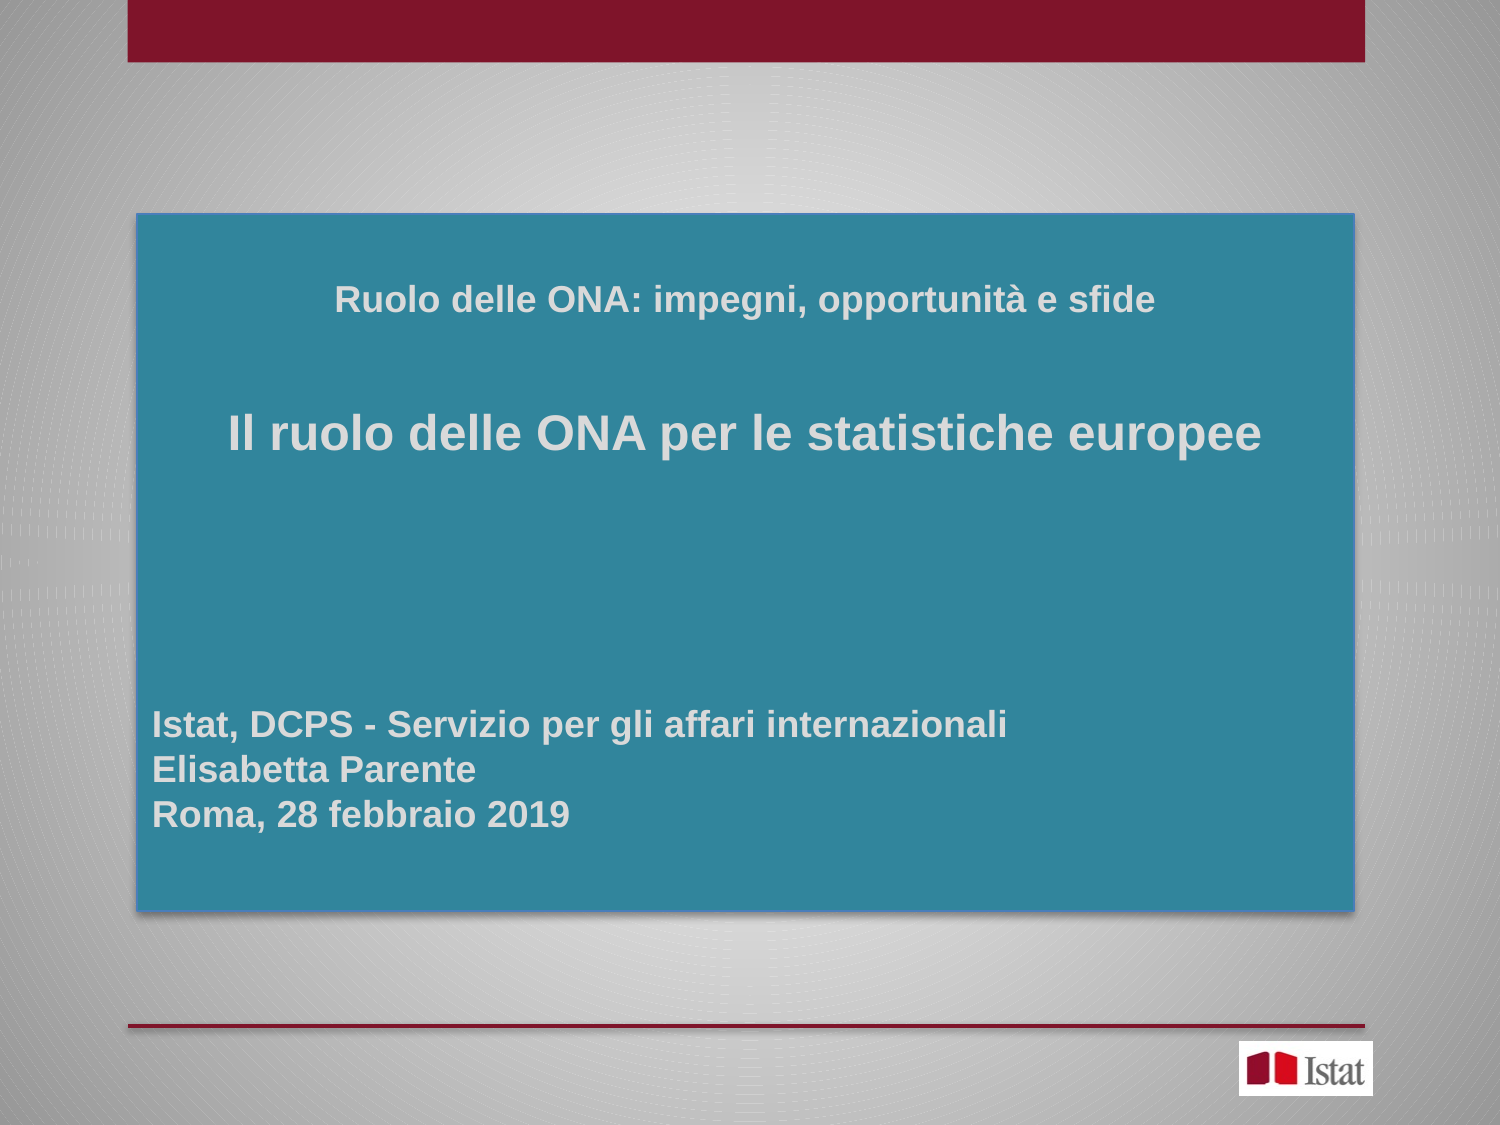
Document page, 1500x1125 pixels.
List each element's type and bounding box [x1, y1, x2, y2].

text_box [136, 0, 1500, 1125]
